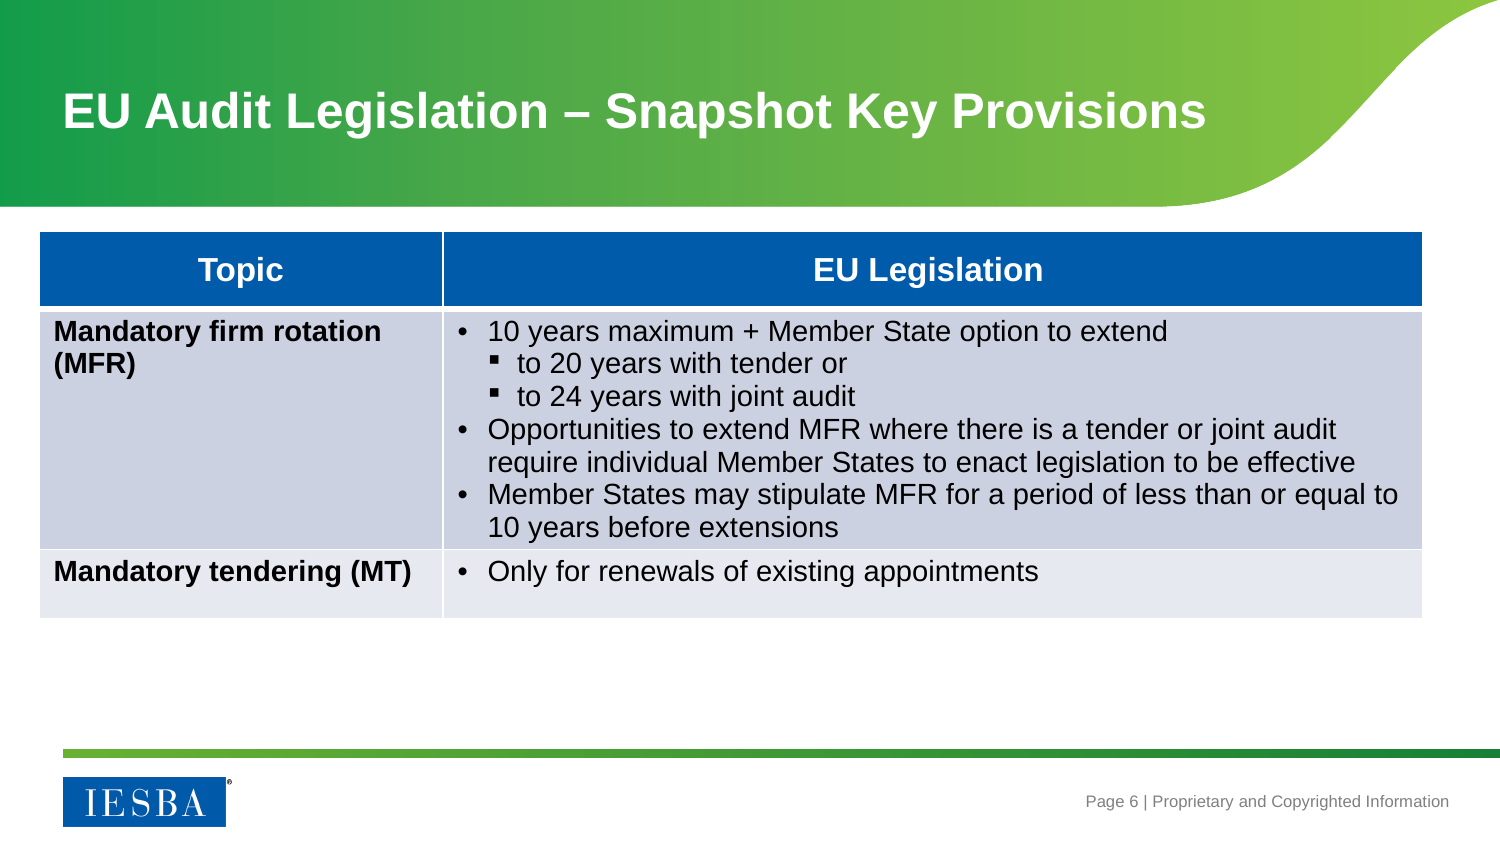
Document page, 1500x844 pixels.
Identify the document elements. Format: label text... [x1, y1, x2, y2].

picture [63, 777, 232, 827]
table_header EU Legislation [444, 232, 1422, 306]
title EU Audit Legislation – Snapshot Key Provisions [62, 75, 1300, 142]
table_cell Only for renewals of existing appointments [444, 550, 1422, 618]
table_cell 10 years maximum + Member State option to extend to 20 years with tender or to 24 years with joint audit Opportunities to extend MFR where there is a tender or joint audit require individual Member States to enact legislation to be effective Member States may stipulate MFR for a period of less than or equal to 10 years before extensions [444, 312, 1422, 549]
table_cell Mandatory firm rotation (MFR) [40, 312, 442, 549]
table_cell Mandatory tendering (MT) [40, 550, 442, 618]
picture [0, 0, 1500, 207]
table_header Topic [40, 232, 442, 306]
